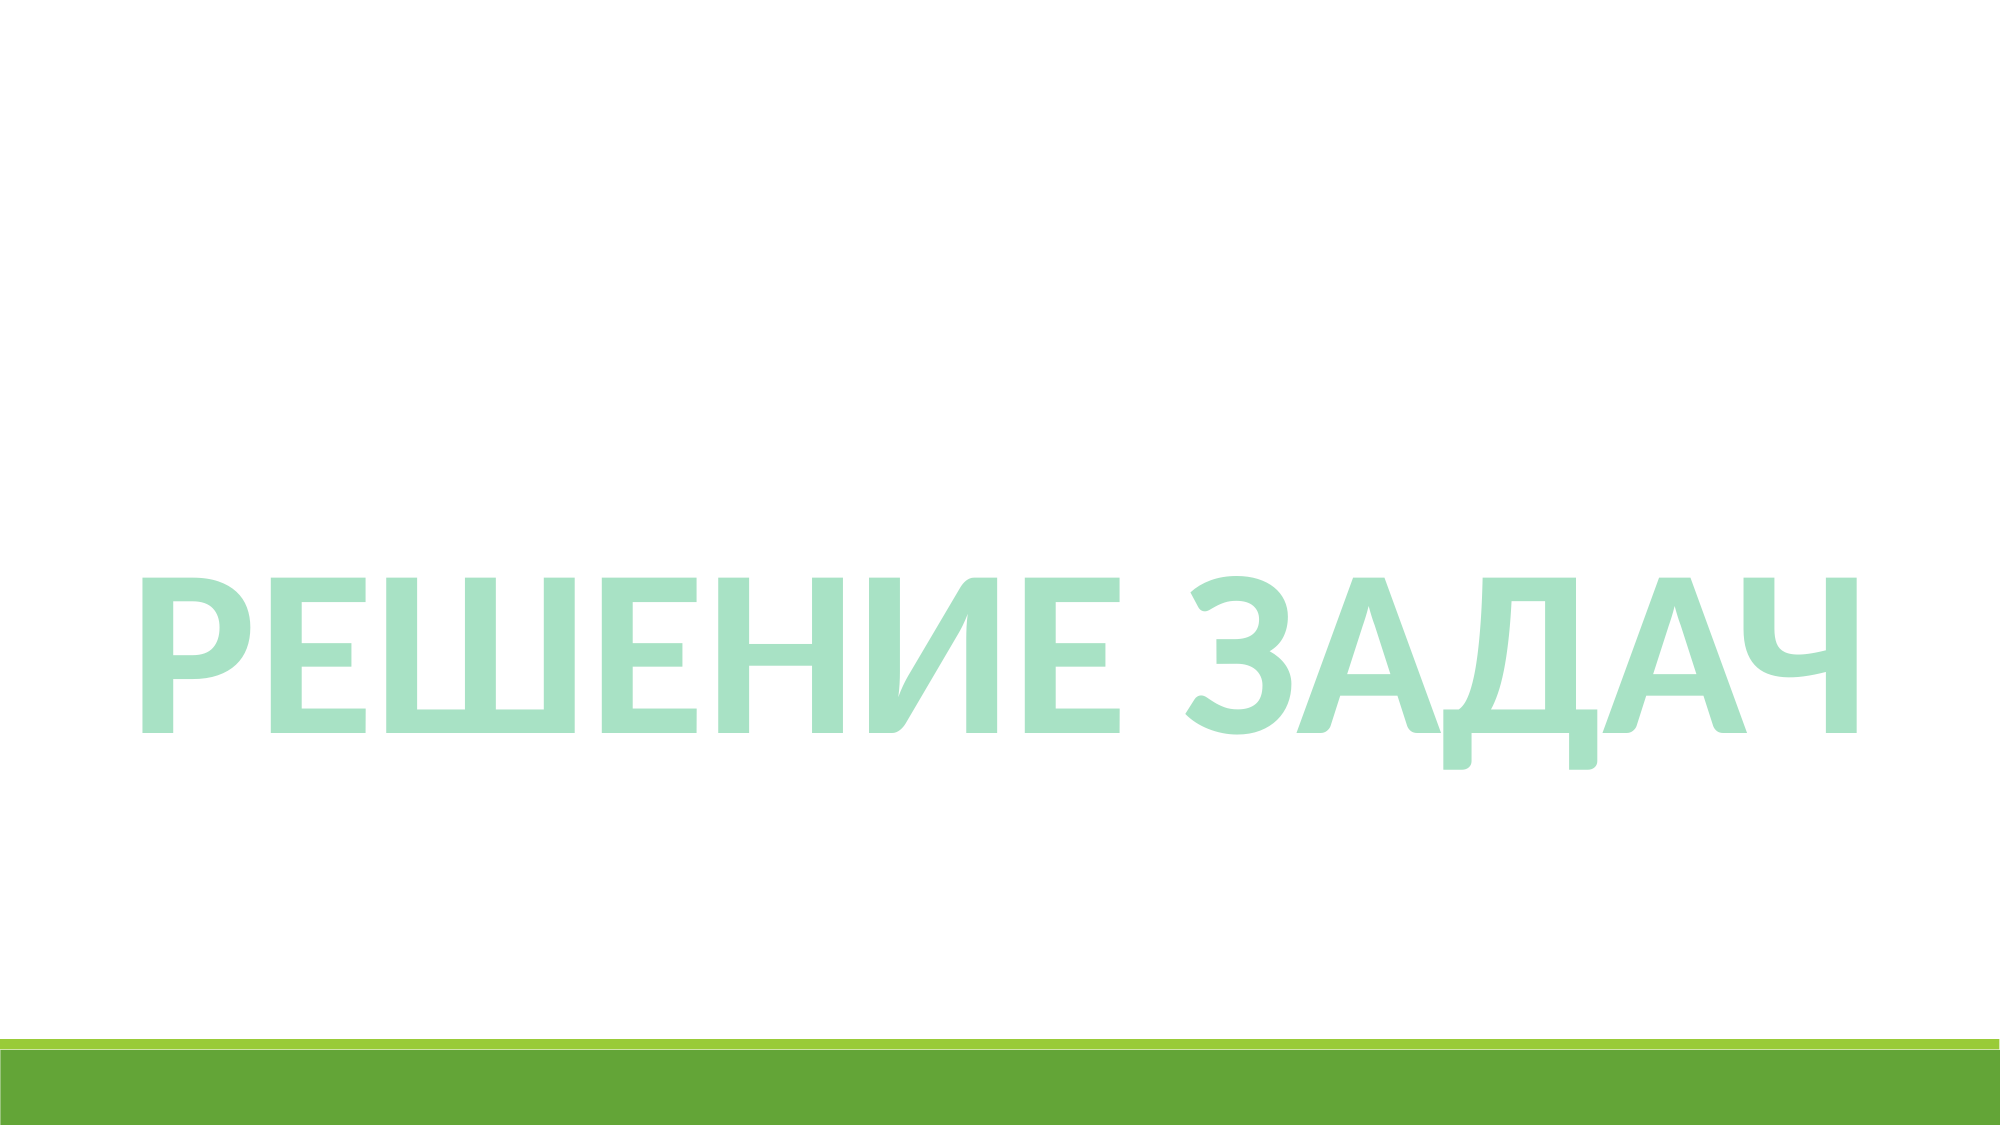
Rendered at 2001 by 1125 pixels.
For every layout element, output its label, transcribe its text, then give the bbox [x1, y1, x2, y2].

text_box РЕШЕНИЕ ЗАДАЧ [114, 486, 1886, 790]
